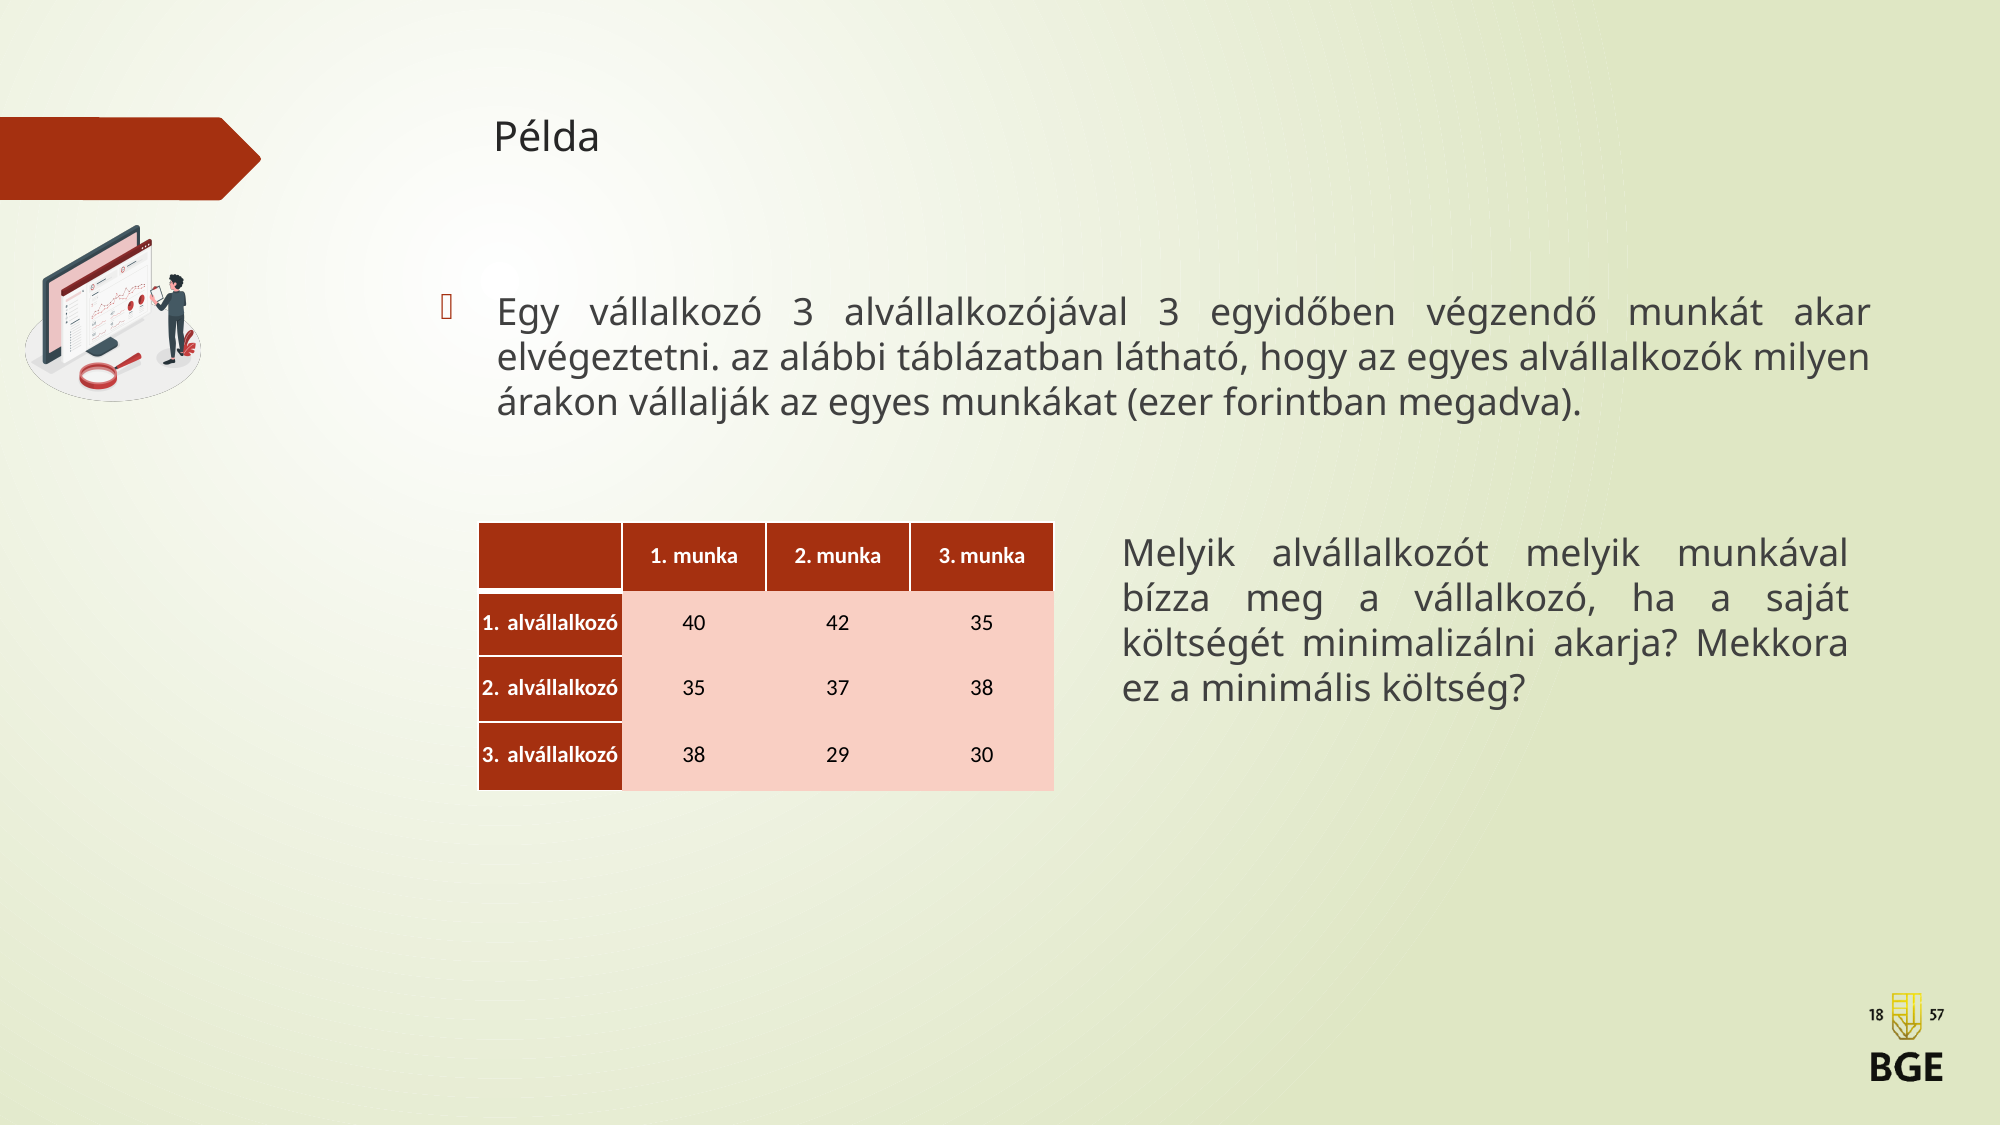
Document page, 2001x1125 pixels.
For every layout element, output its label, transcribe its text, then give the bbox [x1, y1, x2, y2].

table_cell 38 [910, 656, 1054, 722]
table_cell 29 [766, 722, 910, 791]
text_box Melyik alvállalkozót melyik munkával bízza meg a vállalkozó, ha a saját költségét minimalizálni akarja? Mekkora ez a minimális költség? [1106, 522, 1865, 717]
table_header 3. munka [911, 523, 1053, 591]
table_cell 37 [766, 656, 910, 722]
table_cell 42 [766, 591, 910, 656]
picture [1853, 984, 1958, 1090]
table_cell 2. alvállalkozó [479, 657, 622, 721]
list Egy vállalkozó 3 alvállalkozójával 3 egyidőben végzendő munkát akar elvégeztetni. az alábbi táblázatban látható, hogy az egyes alvállalkozók milyen árakon vállalják az egyes munkákat (ezer forintban megadva). [425, 280, 1888, 1033]
table_header [479, 523, 621, 588]
table_header 2. munka [767, 523, 909, 591]
table_cell 1. alvállalkozó [479, 594, 622, 655]
table_cell 35 [622, 656, 766, 722]
table_header 1. munka [623, 523, 765, 591]
table_cell 3. alvállalkozó [479, 723, 622, 790]
table_cell 30 [910, 722, 1054, 791]
table_cell 38 [622, 722, 766, 791]
table_cell 40 [622, 591, 766, 656]
table_cell 35 [910, 591, 1054, 656]
picture [17, 217, 208, 408]
title Példa [478, 102, 1888, 218]
